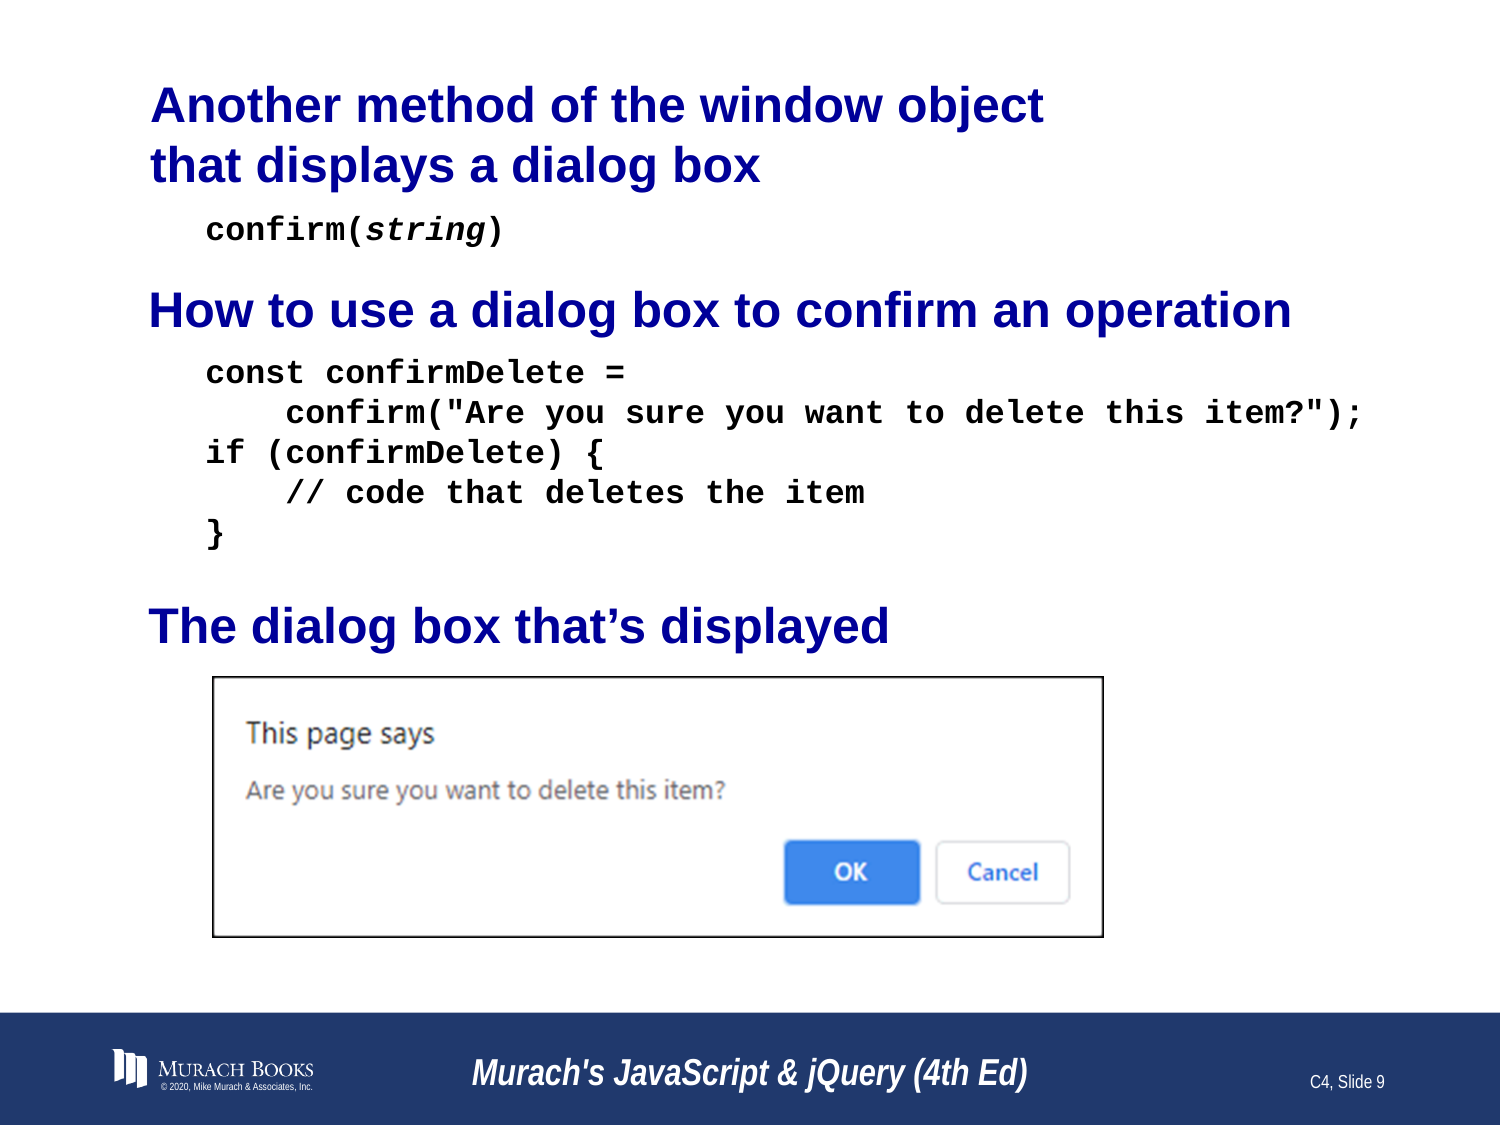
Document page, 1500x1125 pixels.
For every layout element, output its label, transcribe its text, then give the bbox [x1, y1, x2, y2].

title Another method of the window object that displays a dialog box [150, 72, 1350, 194]
slide_number Murach's JavaScript & jQuery (4th Ed) [463, 1025, 1050, 1100]
slide_number C4, Slide 9 [1087, 1025, 1400, 1100]
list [212, 676, 1104, 938]
footer © 2020, Mike Murach & Associates, Inc. [12, 1025, 463, 1100]
list confirm(string) How to use a dialog box to confirm an operation const confirmDelete = confirm("Are you sure you want to delete this item?"); if (confirmDelete) { // code that deletes the item } The dialog box that’s displayed [133, 199, 1388, 563]
